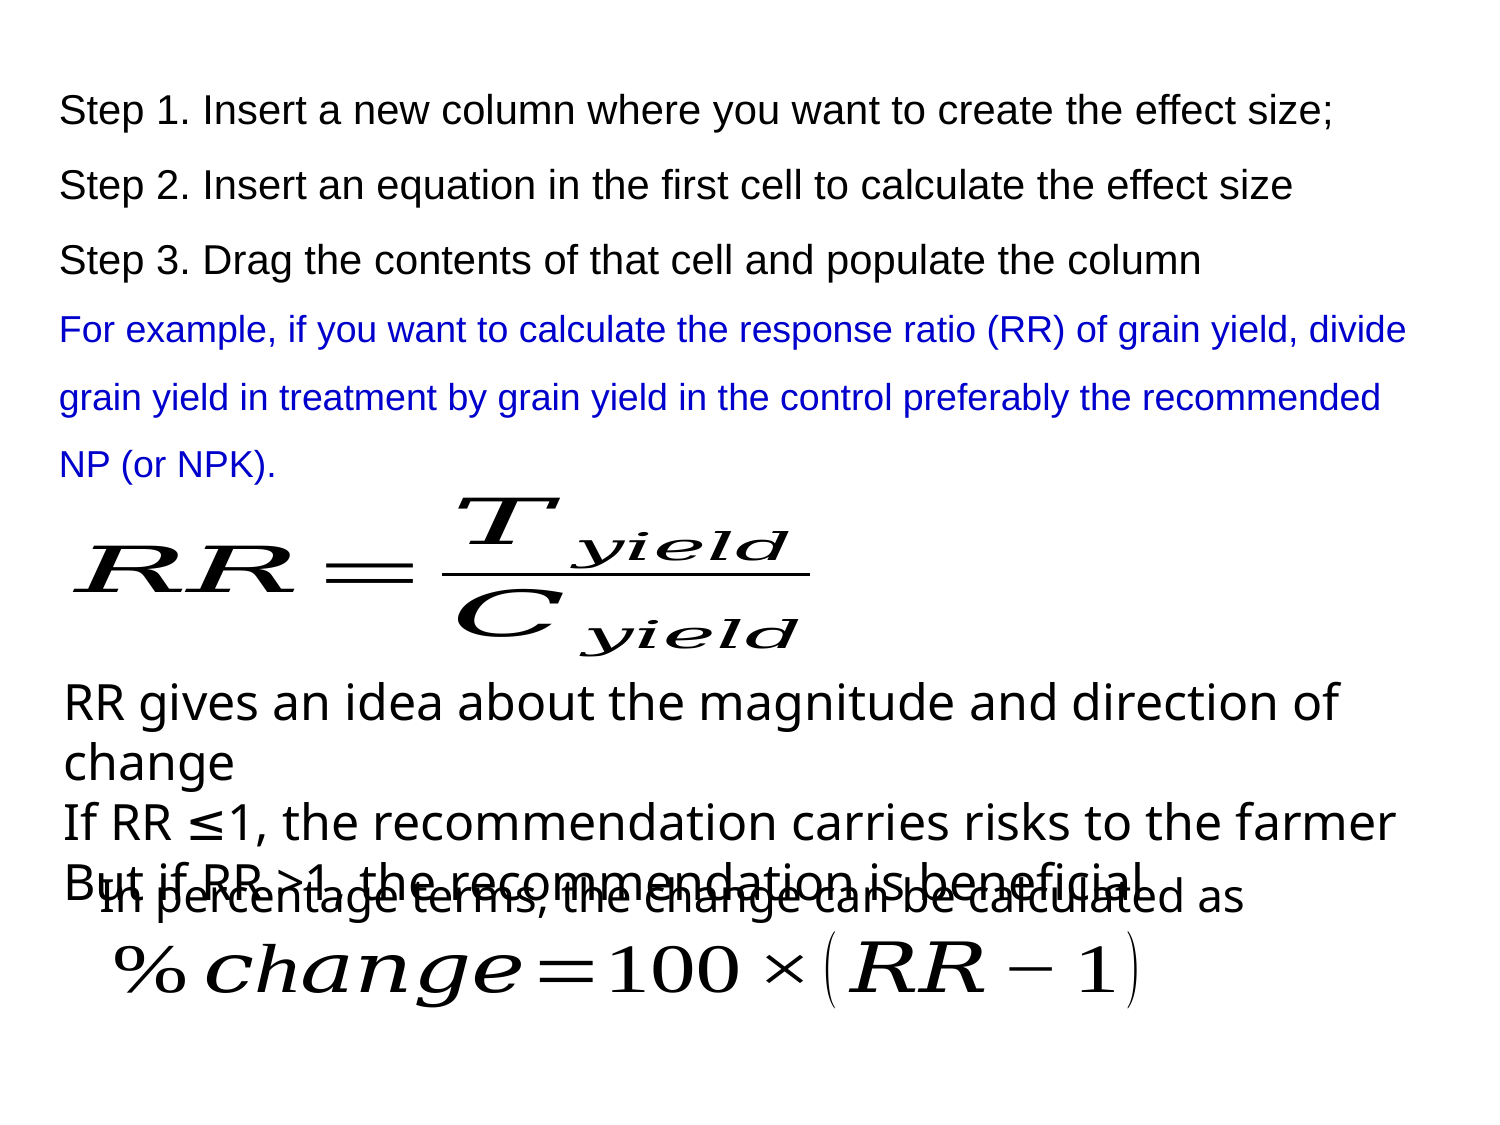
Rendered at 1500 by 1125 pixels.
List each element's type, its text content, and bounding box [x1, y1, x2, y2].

text_box Step 1. Insert a new column where you want to create the effect size; Step 2. Insert an equation in the first cell to calculate the effect size Step 3. Drag the contents of that cell and populate the column For example, if you want to calculate the response ratio (RR) of grain yield, divide grain yield in treatment by grain yield in the control preferably the recommended NP (or NPK). [44, 50, 1456, 493]
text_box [48, 488, 1497, 1014]
